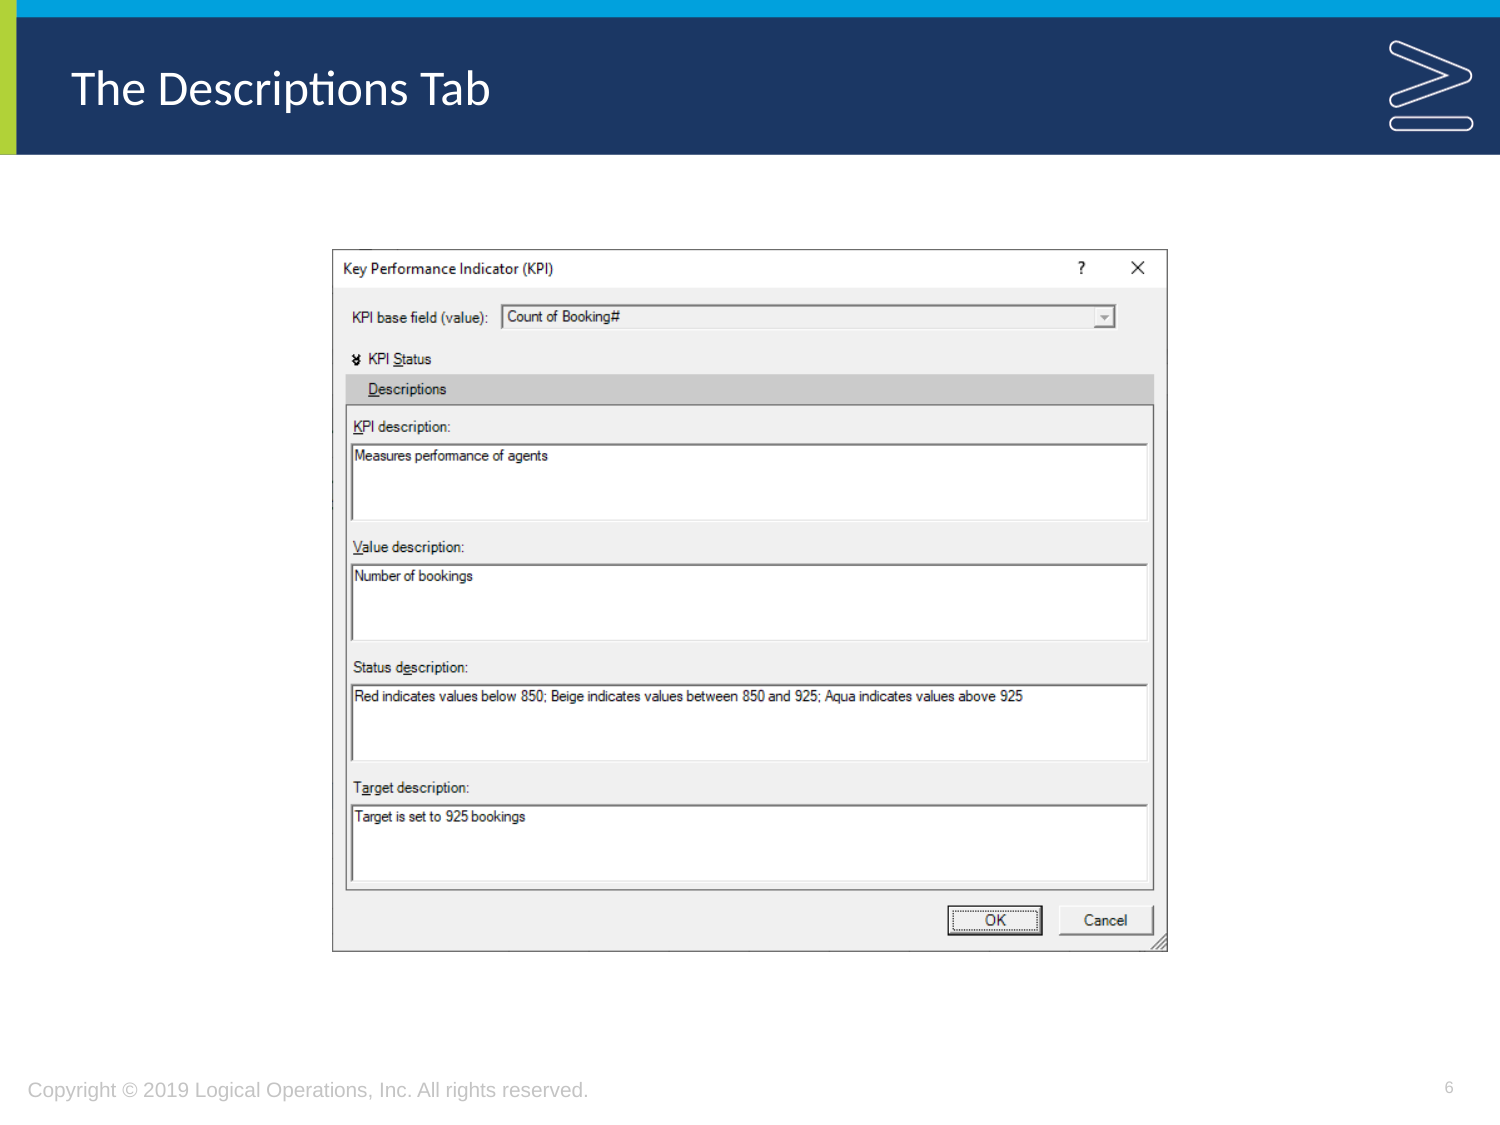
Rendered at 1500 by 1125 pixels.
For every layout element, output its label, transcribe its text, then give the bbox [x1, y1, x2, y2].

picture [332, 249, 1168, 952]
picture [0, 0, 56, 155]
title The Descriptions Tab [56, 16, 1350, 155]
picture [1350, 18, 1500, 155]
slide_number 6 [1118, 1057, 1469, 1118]
